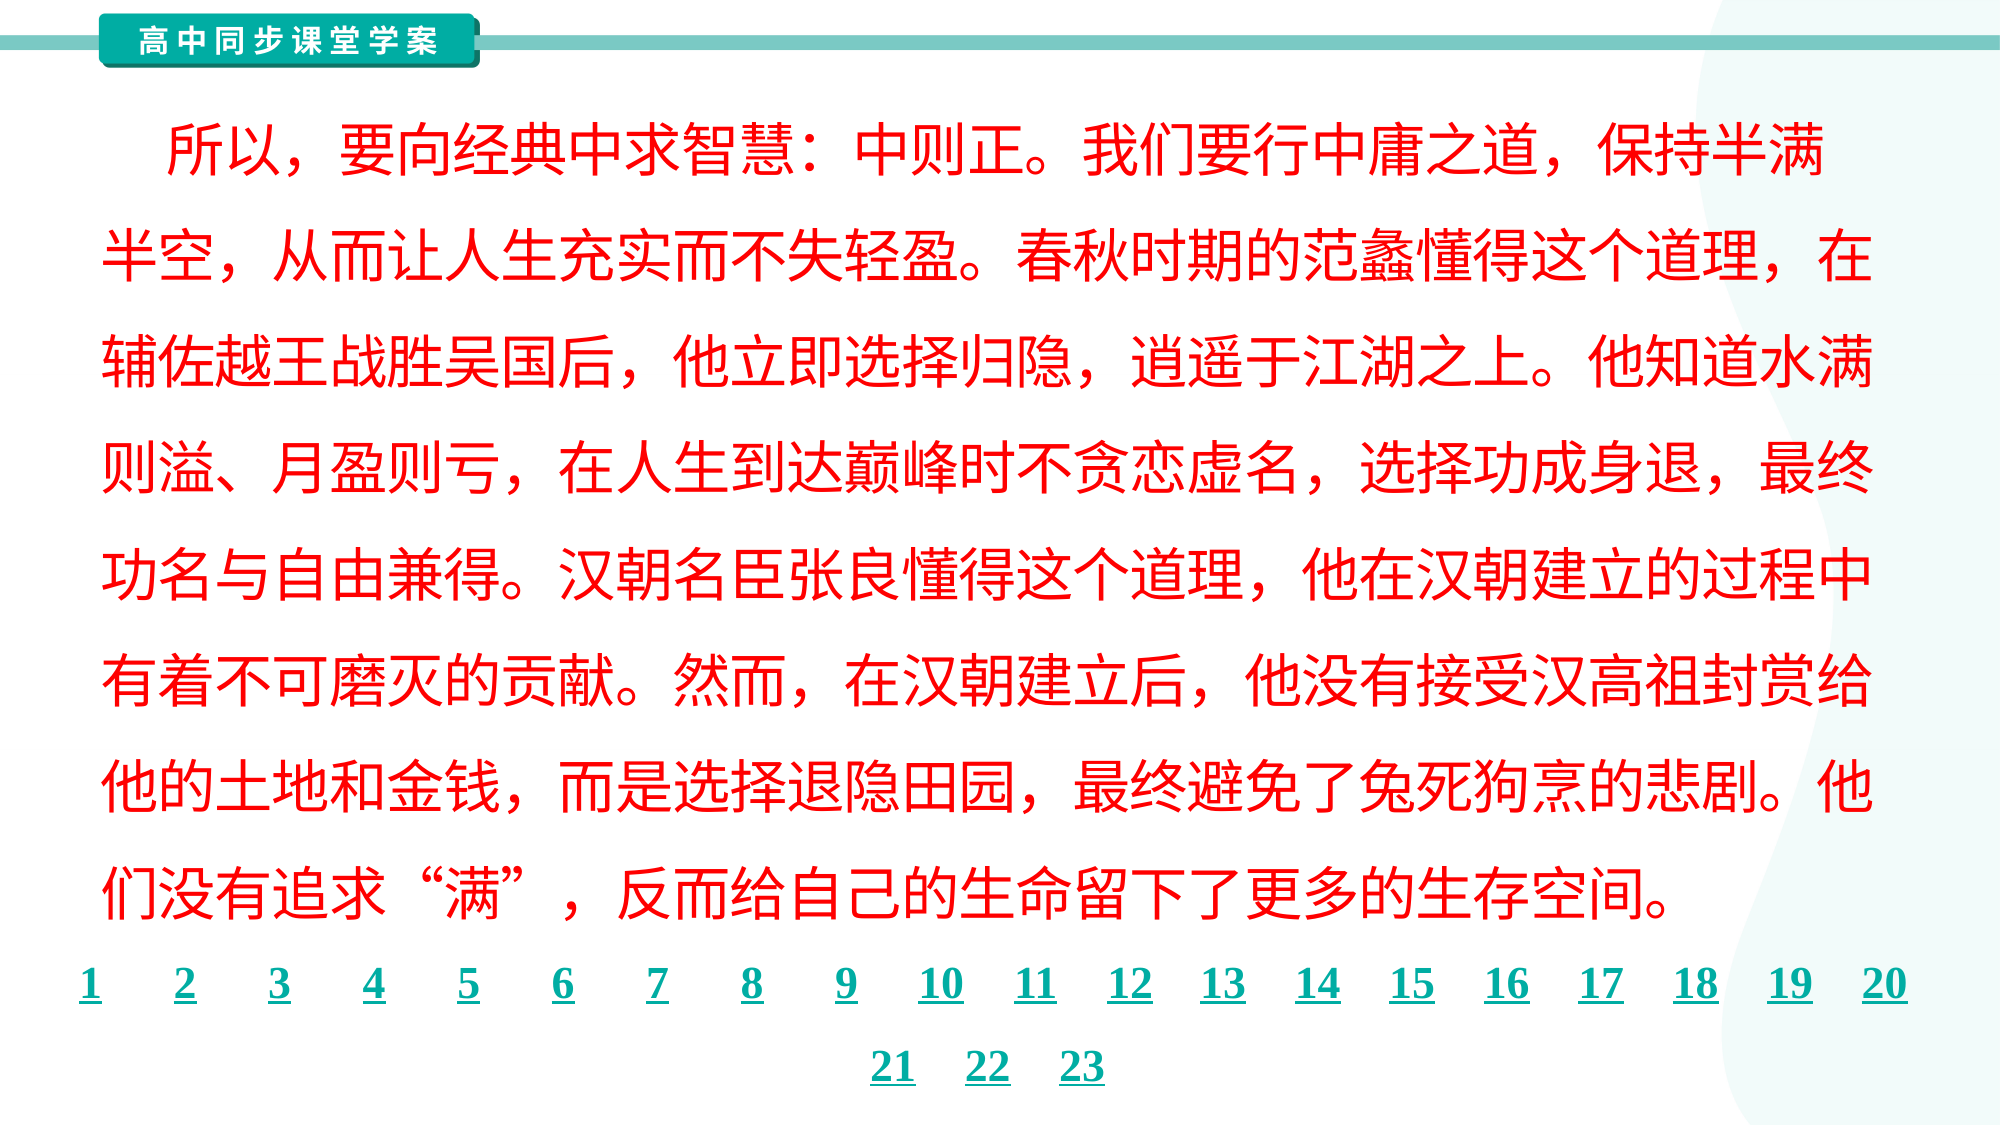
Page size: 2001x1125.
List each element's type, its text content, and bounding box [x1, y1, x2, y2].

picture [0, 0, 2000, 1125]
text_box 所以，要向经典中求智慧：中则正。我们要行中庸之道，保持半满 半空，从而让人生充实而不失轻盈。春秋时期的范蠡懂得这个道理，在 辅佐越王战胜吴国后，他立即选择归隐，逍遥于江湖之上。他知道水满 则溢、月盈则亏，在人生到达巅峰时不贪恋虚名，选择功成身退，最终 功名与自由兼得。汉朝名臣张良懂得这个道理，他在汉朝建立的过程中 有着不可磨灭的贡献。然而，在汉朝建立后，他没有接受汉高祖封赏给 他的土地和金钱，而是选择退隐田园，最终避免了兔死狗烹的悲剧。他 们没有追求“满”，反而给自己的生命留下了更多的生存空间。 [100, 76, 1899, 927]
